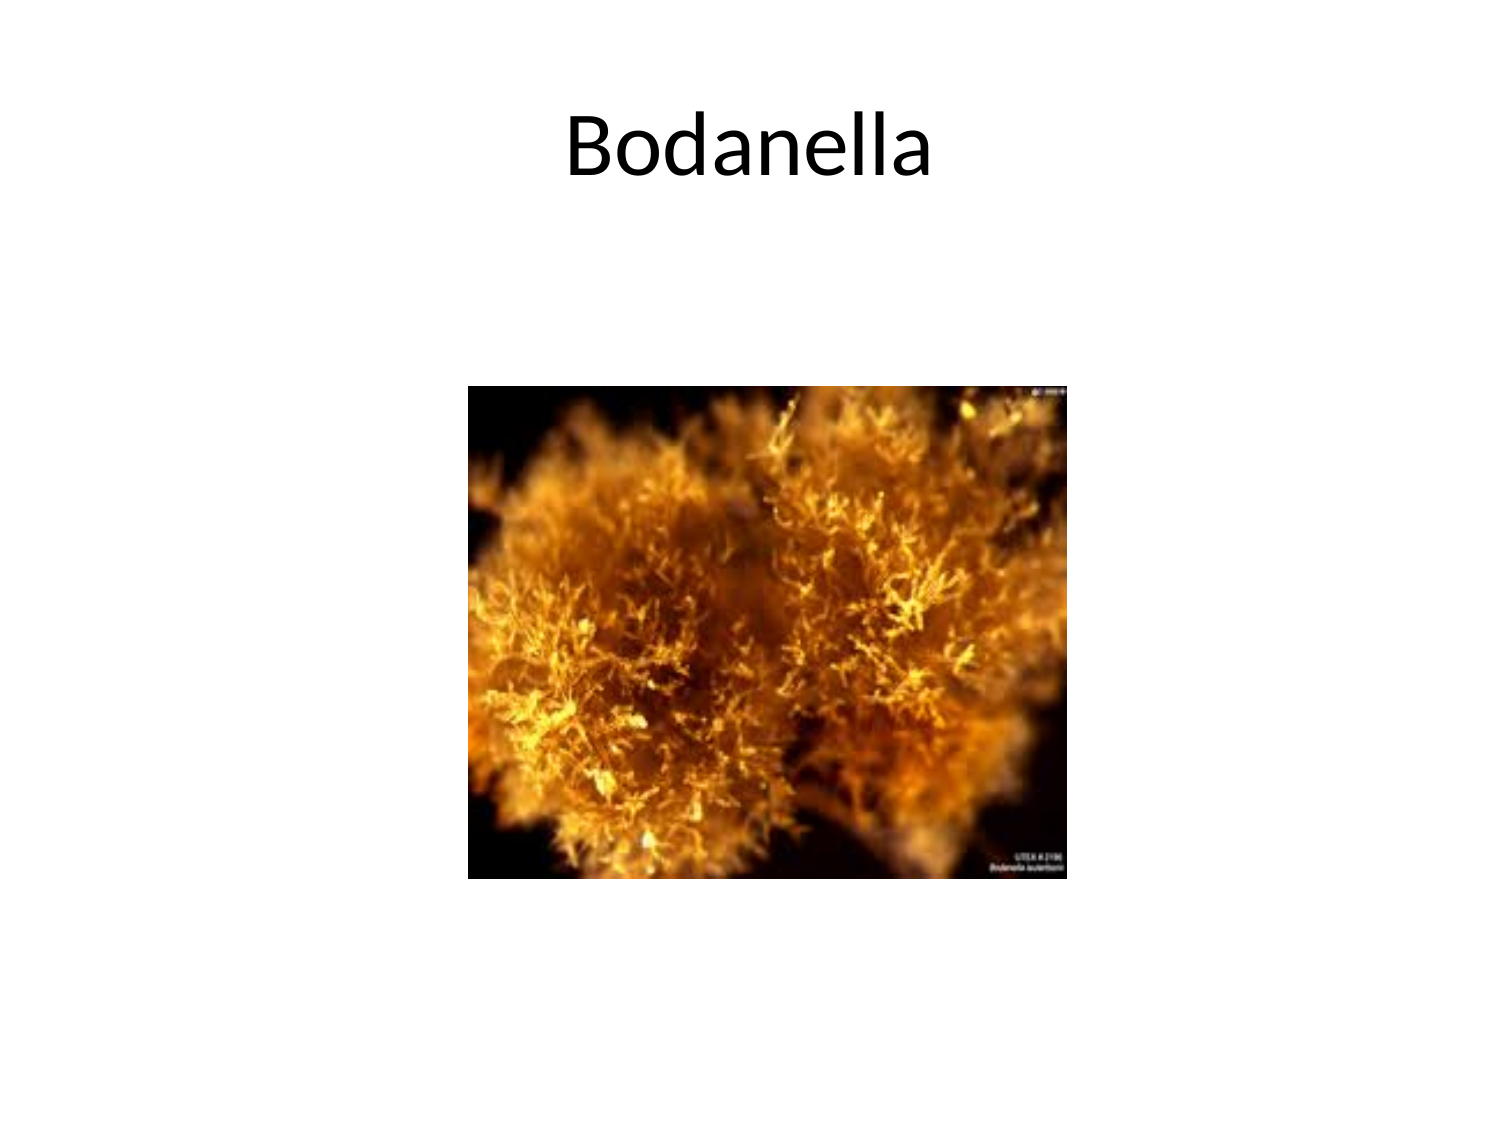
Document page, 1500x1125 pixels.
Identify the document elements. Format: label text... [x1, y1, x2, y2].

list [468, 386, 1067, 880]
title Bodanella [75, 45, 1425, 233]
